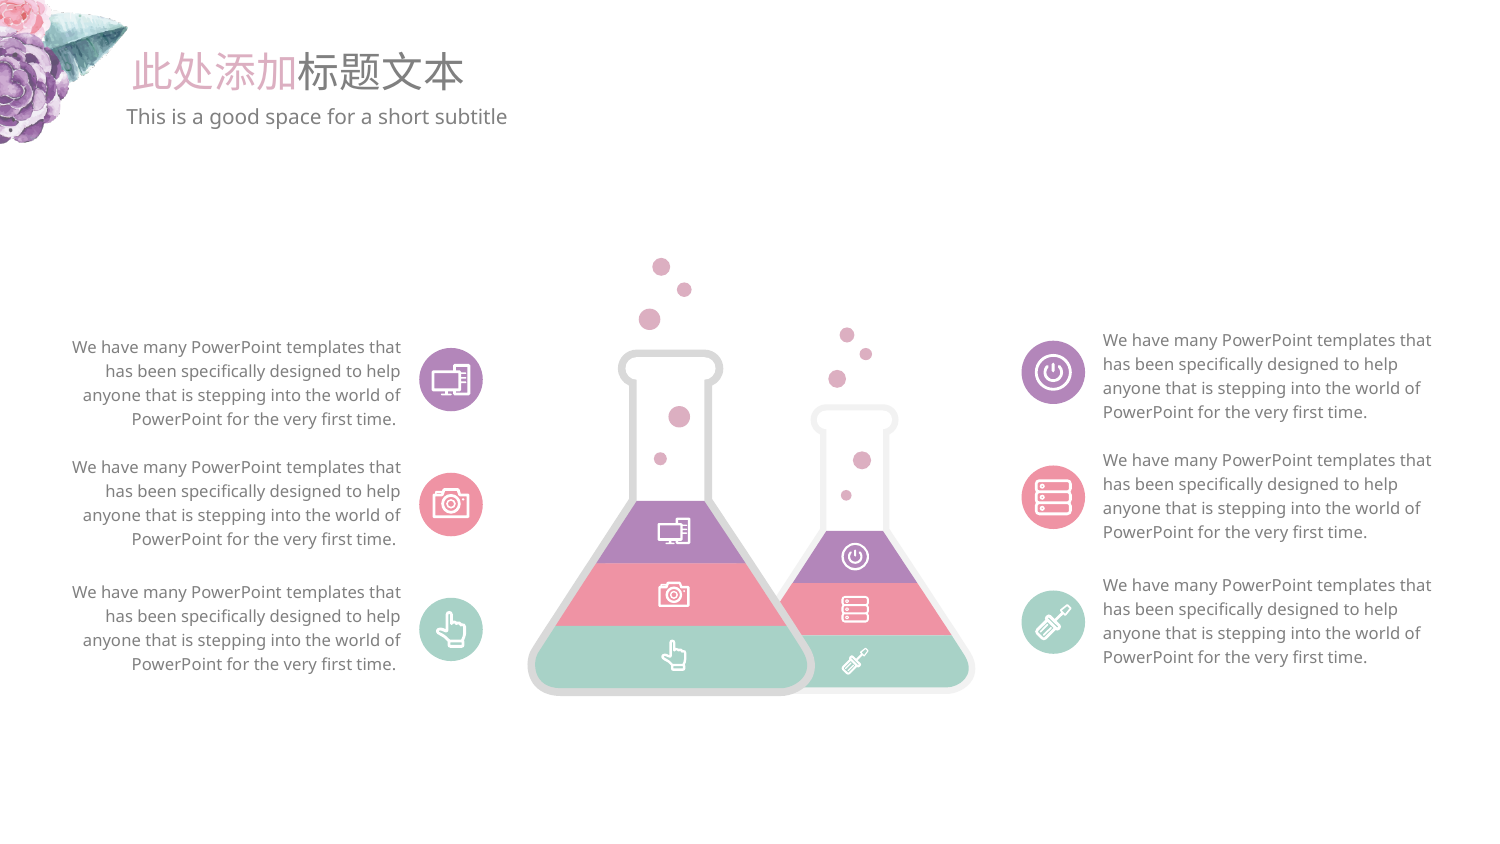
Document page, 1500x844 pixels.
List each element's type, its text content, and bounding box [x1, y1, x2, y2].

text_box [824, 404, 979, 695]
text_box We have many PowerPoint templates that has been specifically designed to help anyone that is stepping into the world of PowerPoint for the very first time. [1102, 445, 1446, 542]
text_box [1034, 479, 1072, 516]
text_box [419, 597, 483, 662]
text_box This is a good space for a short subtitle [132, 95, 523, 136]
text_box We have many PowerPoint templates that has been specifically designed to help anyone that is stepping into the world of PowerPoint for the very first time. [58, 333, 401, 430]
text_box [431, 363, 471, 396]
text_box We have many PowerPoint templates that has been specifically designed to help anyone that is stepping into the world of PowerPoint for the very first time. [1102, 570, 1446, 667]
text_box We have many PowerPoint templates that has been specifically designed to help anyone that is stepping into the world of PowerPoint for the very first time. [58, 453, 401, 549]
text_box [525, 349, 819, 697]
picture [0, 0, 128, 144]
text_box [435, 610, 467, 648]
text_box [676, 282, 692, 297]
text_box 此处添加标题文本 [132, 45, 587, 96]
text_box [1021, 340, 1086, 404]
text_box [1035, 604, 1072, 641]
text_box [828, 369, 847, 388]
text_box [859, 347, 873, 361]
text_box [638, 308, 661, 331]
text_box [652, 257, 671, 276]
text_box [1021, 590, 1086, 654]
text_box We have many PowerPoint templates that has been specifically designed to help anyone that is stepping into the world of PowerPoint for the very first time. [58, 578, 401, 674]
text_box [419, 347, 483, 412]
text_box We have many PowerPoint templates that has been specifically designed to help anyone that is stepping into the world of PowerPoint for the very first time. [1102, 326, 1446, 422]
text_box [1021, 465, 1086, 530]
text_box [432, 488, 470, 519]
text_box [1034, 353, 1072, 391]
text_box [839, 327, 855, 343]
text_box [419, 472, 483, 537]
